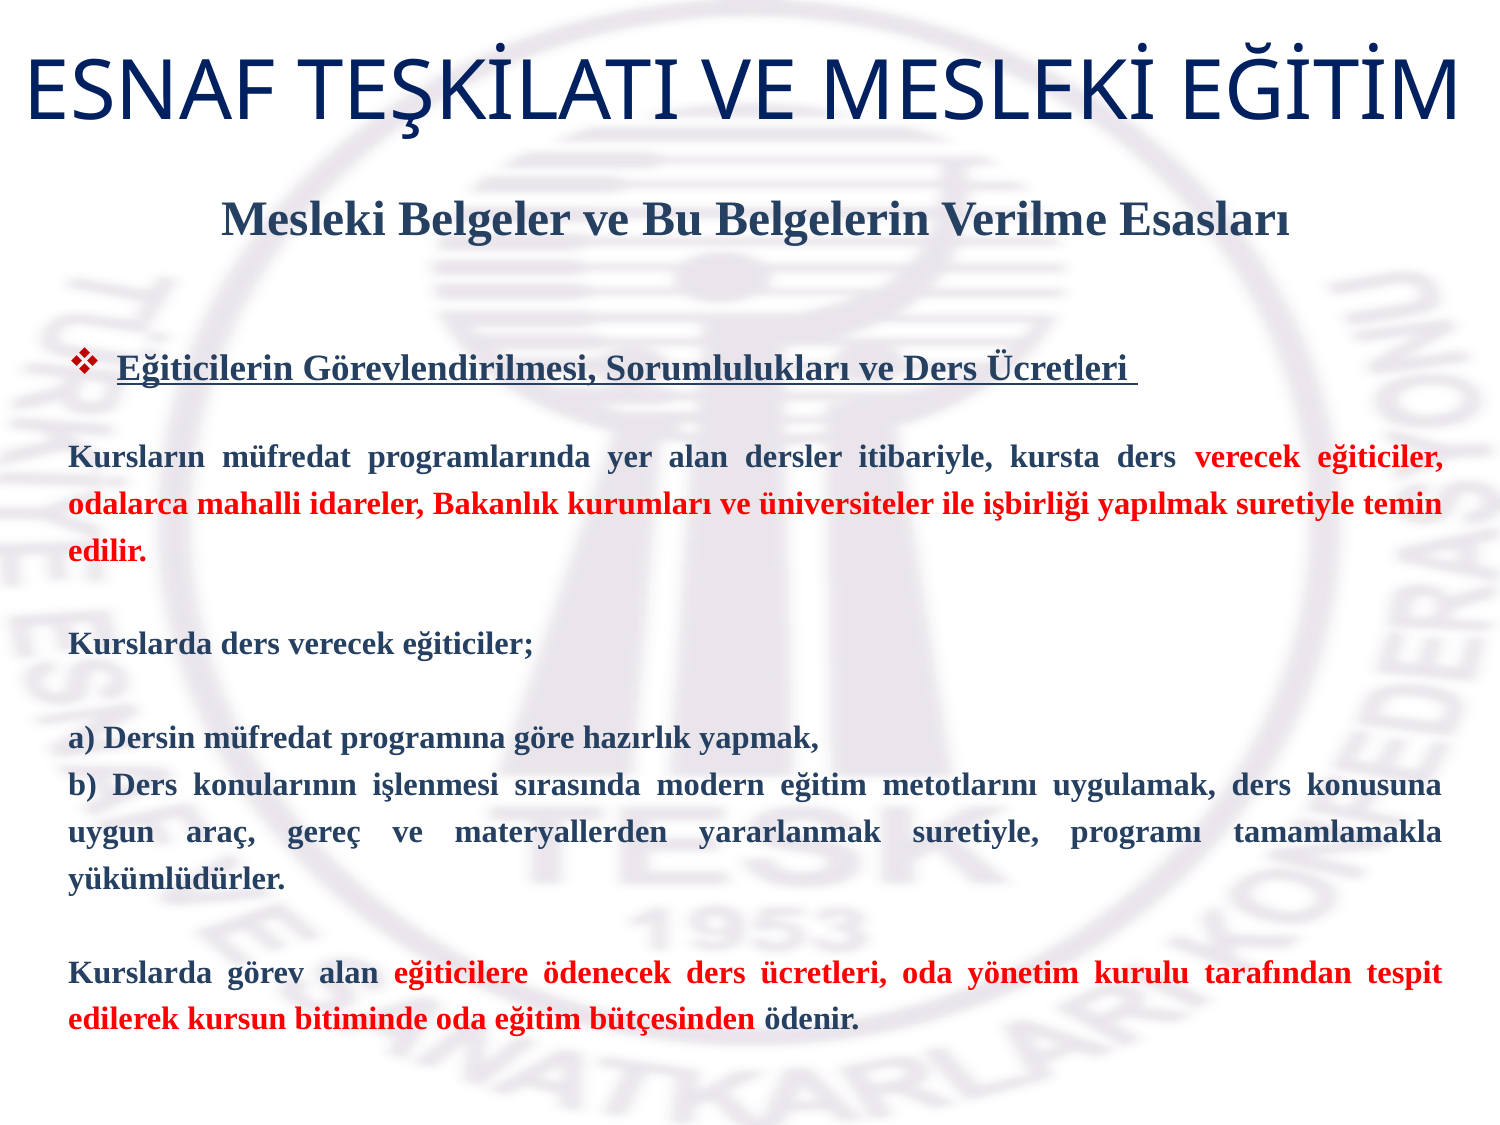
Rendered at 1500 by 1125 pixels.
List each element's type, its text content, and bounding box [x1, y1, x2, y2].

text_box ESNAF TEŞKİLATI VE MESLEKİ EĞİTİM [0, 0, 1495, 173]
text_box Mesleki Belgeler ve Bu Belgelerin Verilme Esasları Eğiticilerin Görevlendirilmesi, Sorumlulukları ve Ders Ücretleri Kursların müfredat programlarında yer alan dersler itibariyle, kursta ders verecek eğiticiler, odalarca mahalli idareler, Bakanlık kurumları ve üniversiteler ile işbirliği yapılmak suretiyle temin edilir. Kurslarda ders verecek eğiticiler; a) Dersin müfredat programına göre hazırlık yapmak, b) Ders konularının işlenmesi sırasında modern eğitim metotlarını uygulamak, ders konusuna uygun araç, gereç ve materyallerden yararlanmak suretiyle, programı tamamlamakla yükümlüdürler. Kurslarda görev alan eğiticilere ödenecek ders ücretleri, oda yönetim kurulu tarafından tespit edilerek kursun bitiminde oda eğitim bütçesinden ödenir. [53, 173, 1459, 1047]
